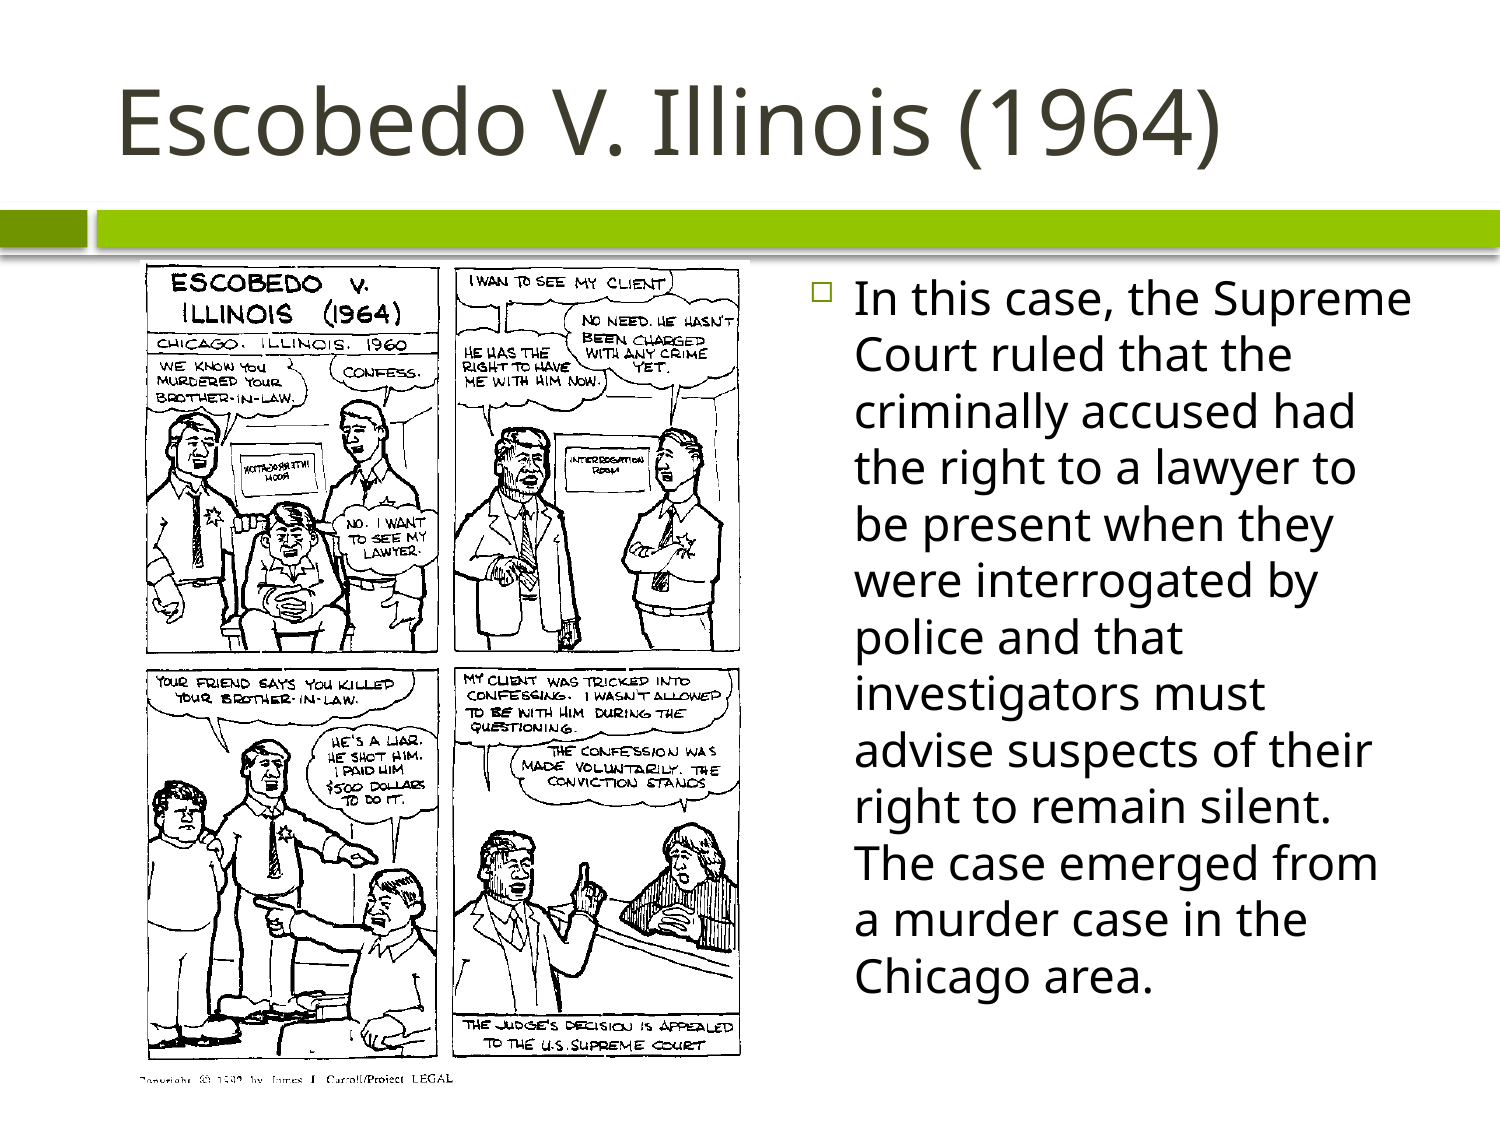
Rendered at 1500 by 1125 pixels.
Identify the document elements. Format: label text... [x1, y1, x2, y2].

title Escobedo V. Illinois (1964) [99, 37, 1438, 200]
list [140, 260, 751, 1083]
list In this case, the Supreme Court ruled that the criminally accused had the right to a lawyer to be present when they were interrogated by police and that investigators must advise suspects of their right to remain silent. The case emerged from a murder case in the Chicago area. [794, 260, 1433, 1011]
